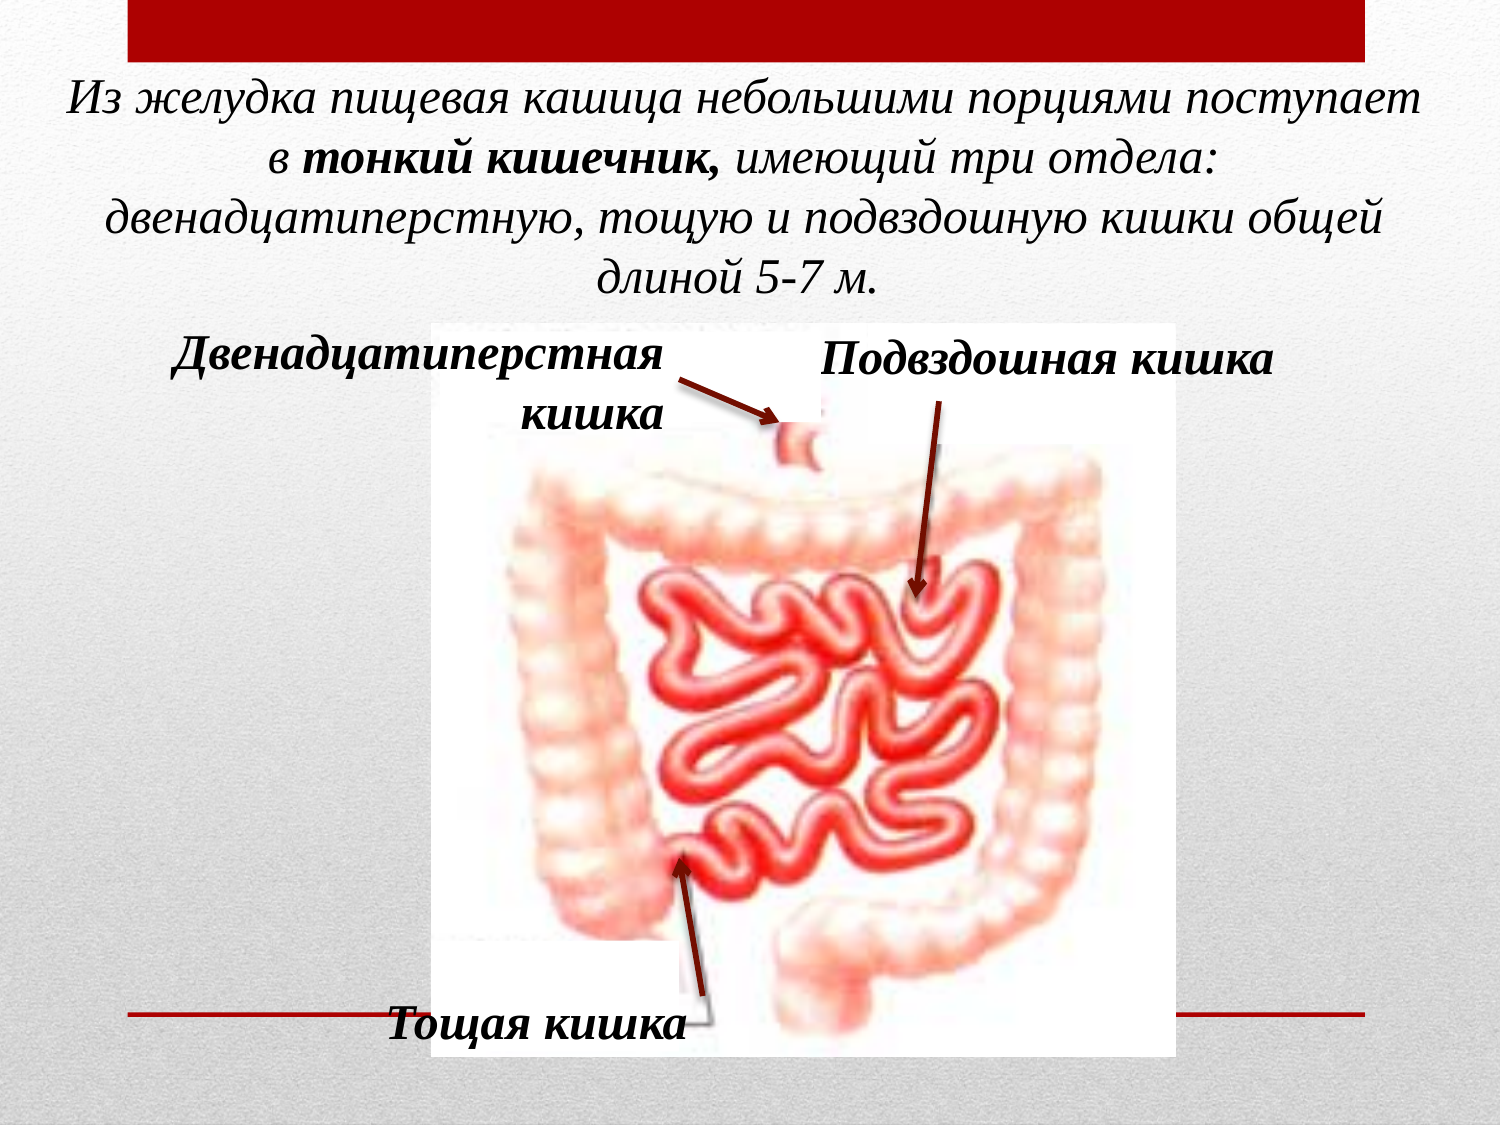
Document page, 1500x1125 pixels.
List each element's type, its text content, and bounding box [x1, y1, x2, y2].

text_box Двенадцатиперстная кишка [106, 311, 680, 447]
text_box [678, 856, 704, 997]
picture [430, 322, 1176, 1058]
text_box Тощая кишка [370, 982, 425, 1057]
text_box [914, 400, 940, 599]
text_box Из желудка пищевая кашица небольшими порциями поступает в тонкий кишечник, имеющий три отдела: двенадцатиперстную, тощую и подвздошную кишки общей длиной 5-7 м. [17, 55, 1471, 311]
text_box Подвздошная кишка [804, 317, 1378, 393]
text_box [678, 379, 781, 423]
